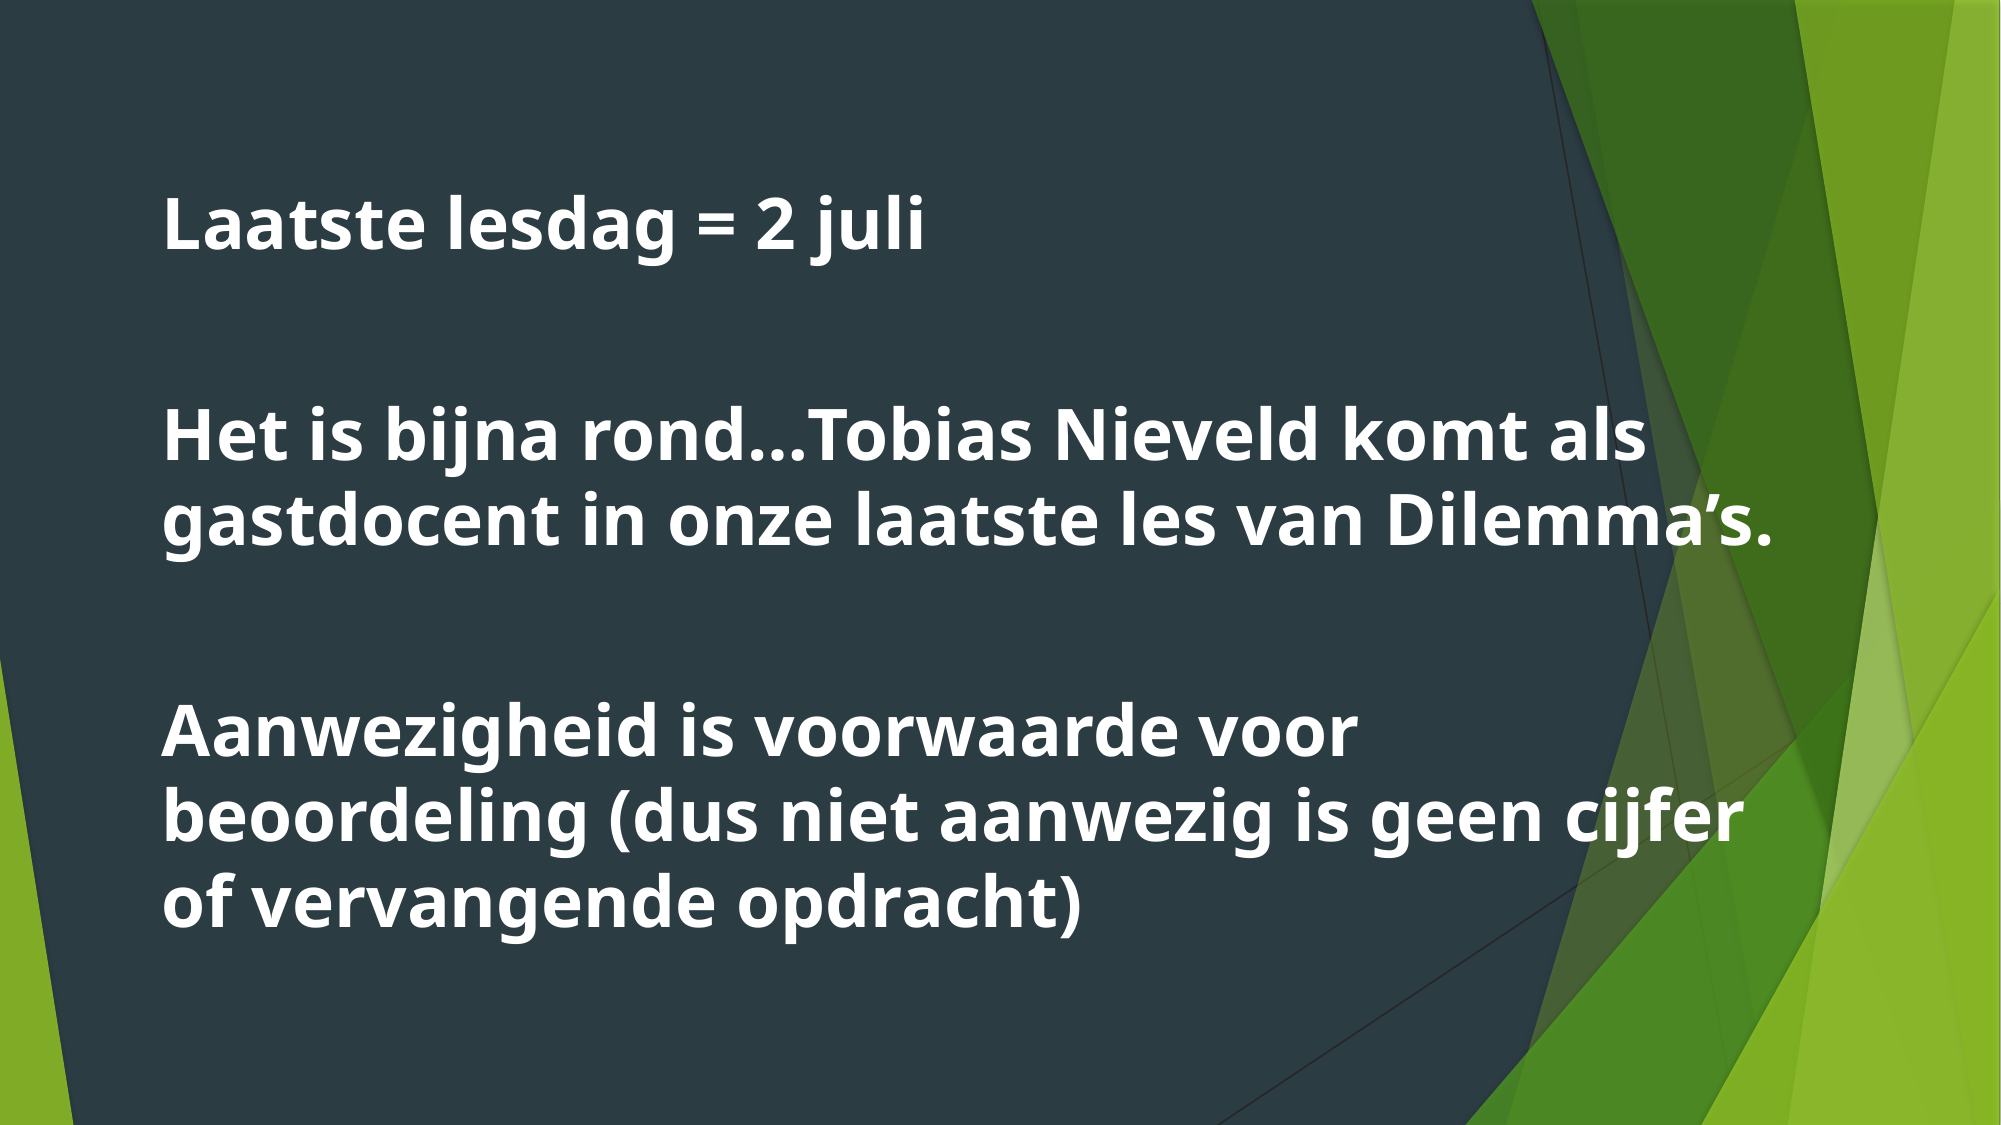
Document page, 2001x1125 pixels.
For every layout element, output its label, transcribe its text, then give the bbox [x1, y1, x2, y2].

list Laatste lesdag = 2 juli Het is bijna rond…Tobias Nieveld komt als gastdocent in onze laatste les van Dilemma’s. Aanwezigheid is voorwaarde voor beoordeling (dus niet aanwezig is geen cijfer of vervangende opdracht) [146, 170, 1799, 1004]
